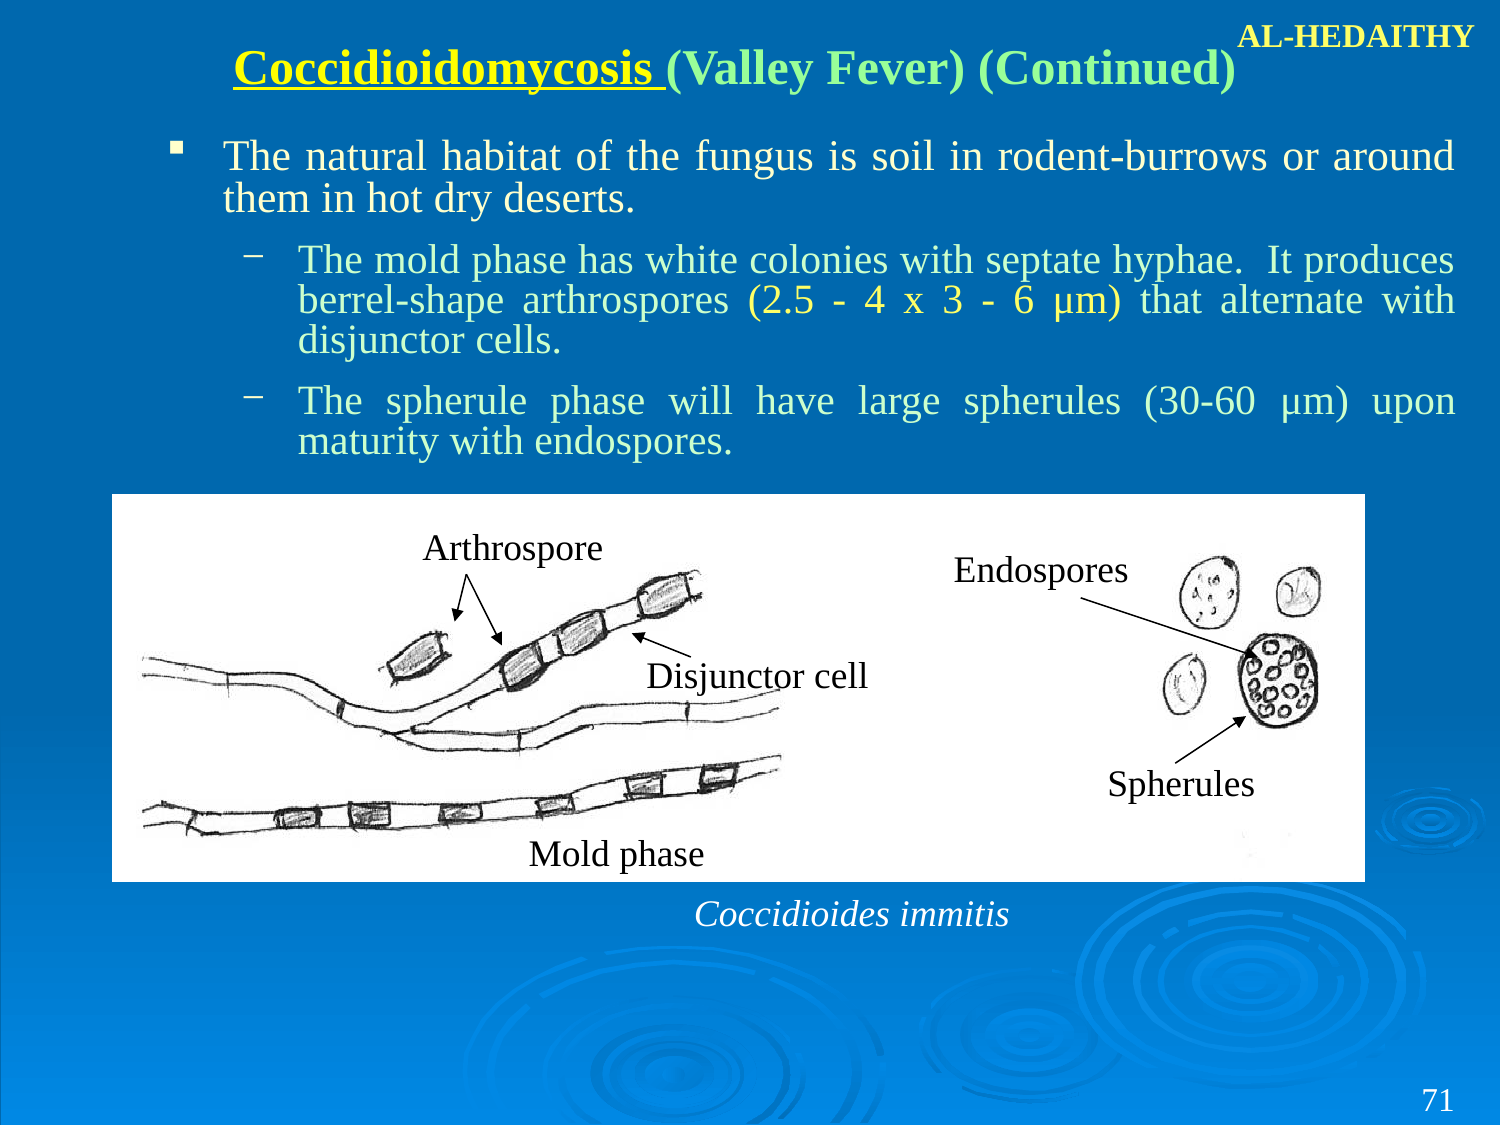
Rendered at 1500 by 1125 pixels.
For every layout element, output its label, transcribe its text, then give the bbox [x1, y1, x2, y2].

text_box Coccidioides immitis [679, 890, 1069, 942]
text_box Coccidioidomycosis (Valley Fever) (Continued) [218, 26, 1270, 102]
text_box 71 [1370, 1070, 1500, 1125]
text_box AL-HEDAITHY [1222, 7, 1500, 62]
text_box The natural habitat of the fungus is soil in rodent-burrows or around them in hot dry deserts. The mold phase has white colonies with septate hyphae. It produces berrel-shape arthrospores (2.5 - 4 x 3 - 6 μm) that alternate with disjunctor cells. The spherule phase will have large spherules (30-60 μm) upon maturity with endospores. [76, 129, 1471, 470]
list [111, 494, 1365, 882]
